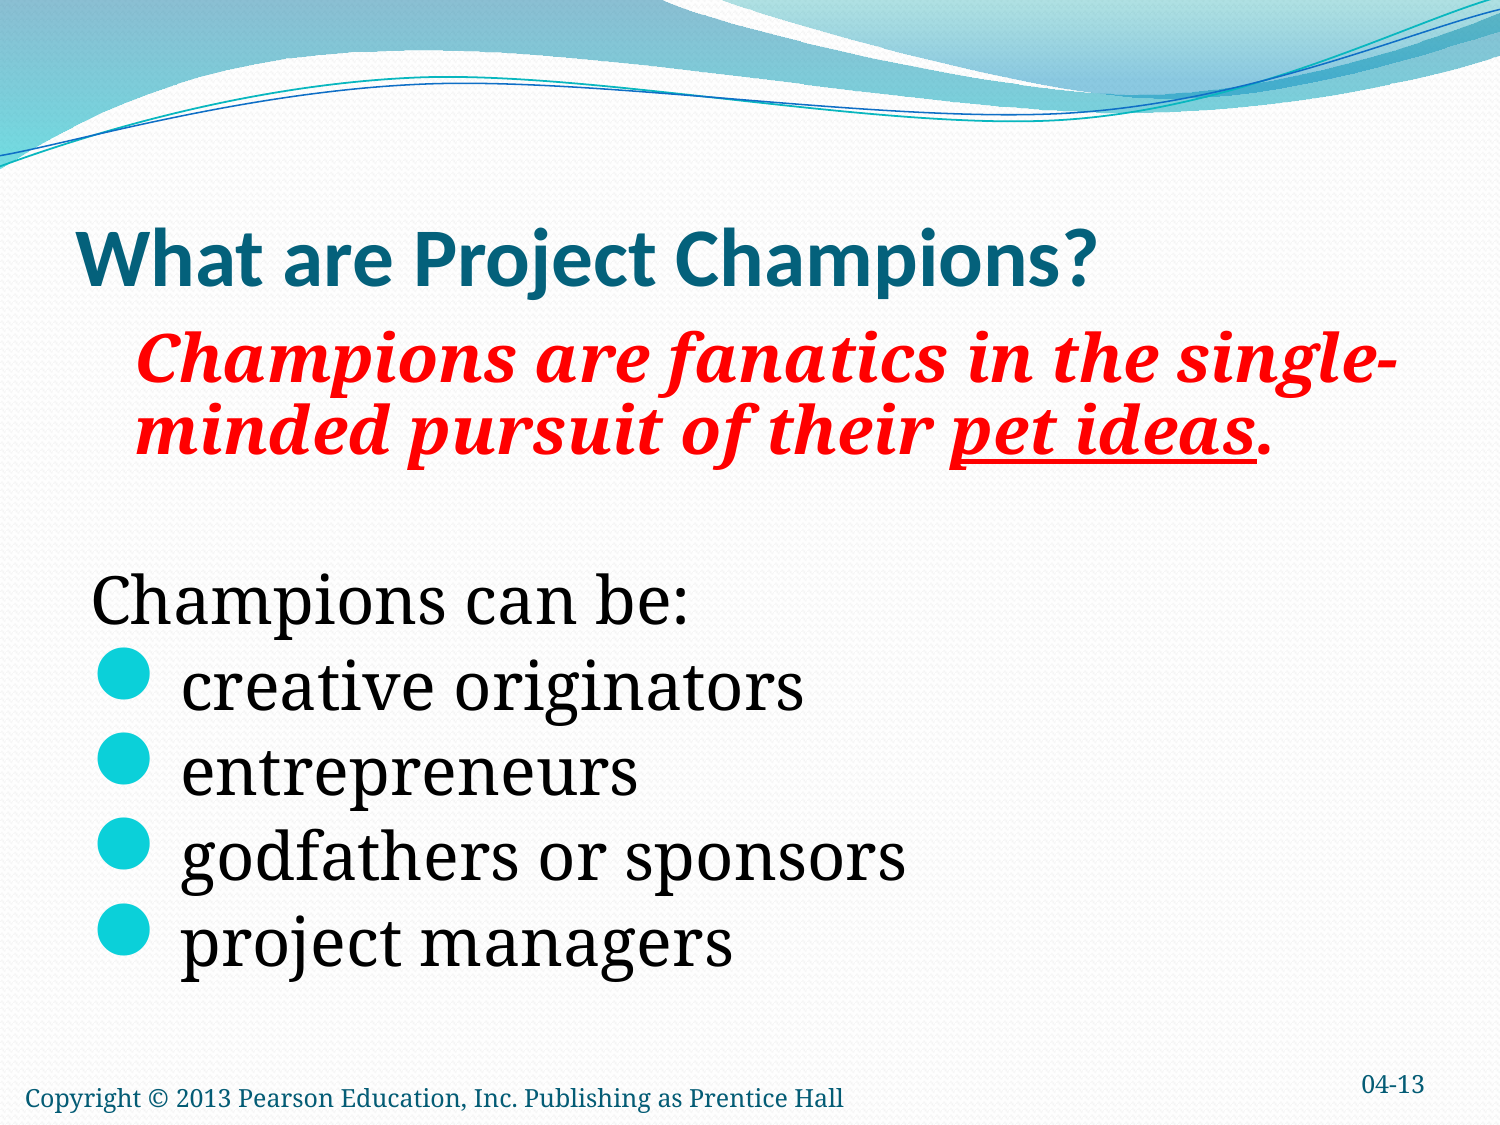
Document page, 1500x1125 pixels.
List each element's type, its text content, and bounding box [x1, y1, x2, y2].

text_box Copyright © 2013 Pearson Education, Inc. Publishing as Prentice Hall [24, 1074, 988, 1113]
title What are Project Champions? [74, 115, 1426, 304]
list Champions are fanatics in the single-minded pursuit of their pet ideas. Champions can be: creative originators entrepreneurs godfathers or sponsors project managers [74, 317, 1426, 1038]
slide_number 04-13 [1299, 1042, 1425, 1103]
